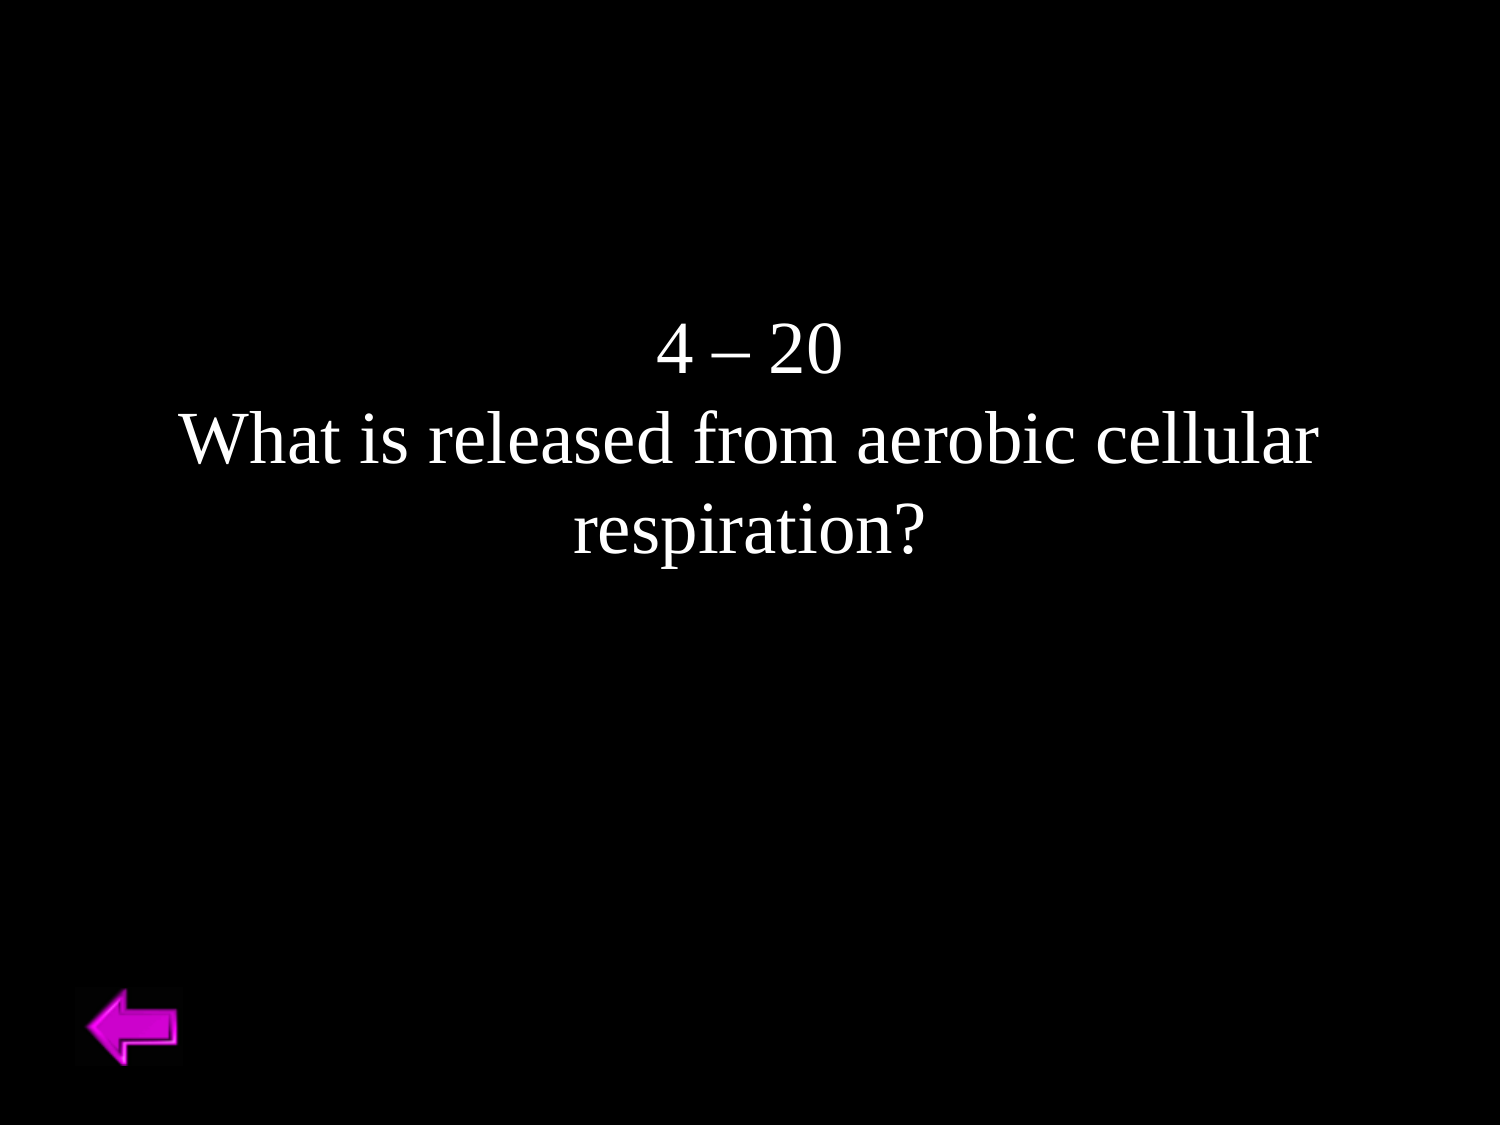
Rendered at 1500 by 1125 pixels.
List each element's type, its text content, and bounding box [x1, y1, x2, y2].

text_box 4 – 20 What is released from aerobic cellular respiration? [12, 290, 1488, 576]
picture [74, 987, 183, 1066]
